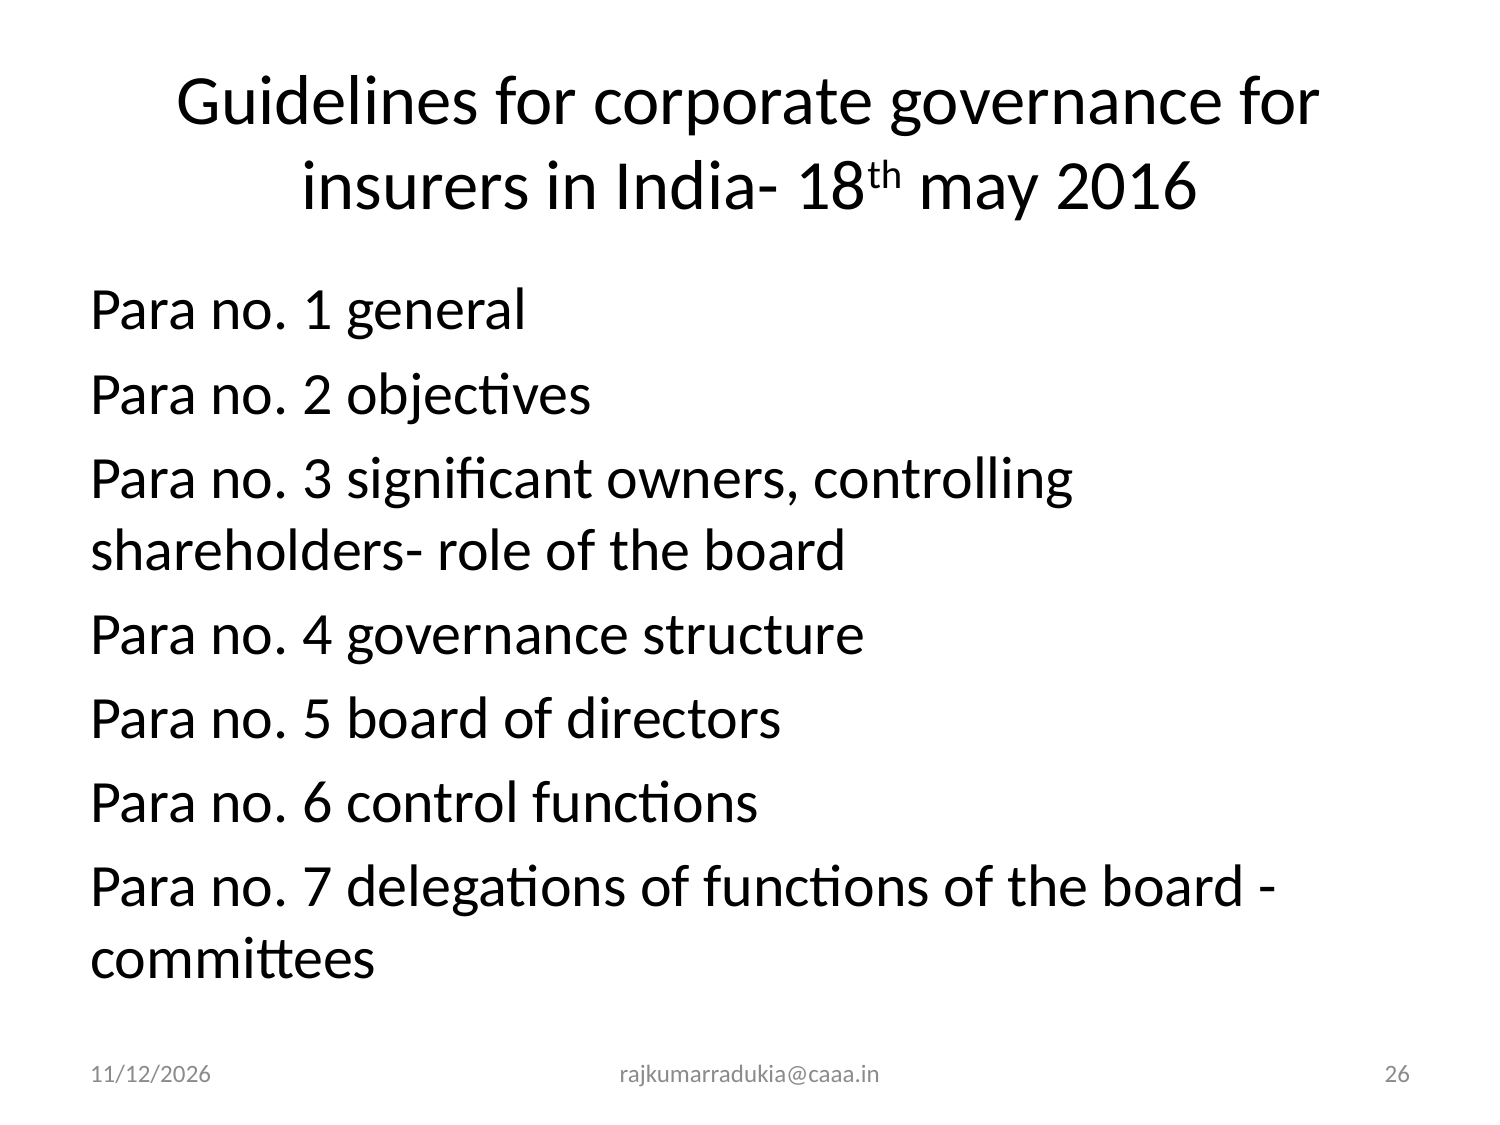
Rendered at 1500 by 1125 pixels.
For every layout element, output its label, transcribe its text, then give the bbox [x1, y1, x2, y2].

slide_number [75, 1042, 425, 1103]
title Guidelines for corporate governance for insurers in India- 18th may 2016 [75, 45, 1425, 233]
footer rajkumarradukia@caaa.in [512, 1042, 988, 1103]
list Para no. 1 general Para no. 2 objectives Para no. 3 significant owners, controlling shareholders- role of the board Para no. 4 governance structure Para no. 5 board of directors Para no. 6 control functions Para no. 7 delegations of functions of the board -committees [75, 262, 1425, 1005]
slide_number 26 [1074, 1042, 1425, 1103]
